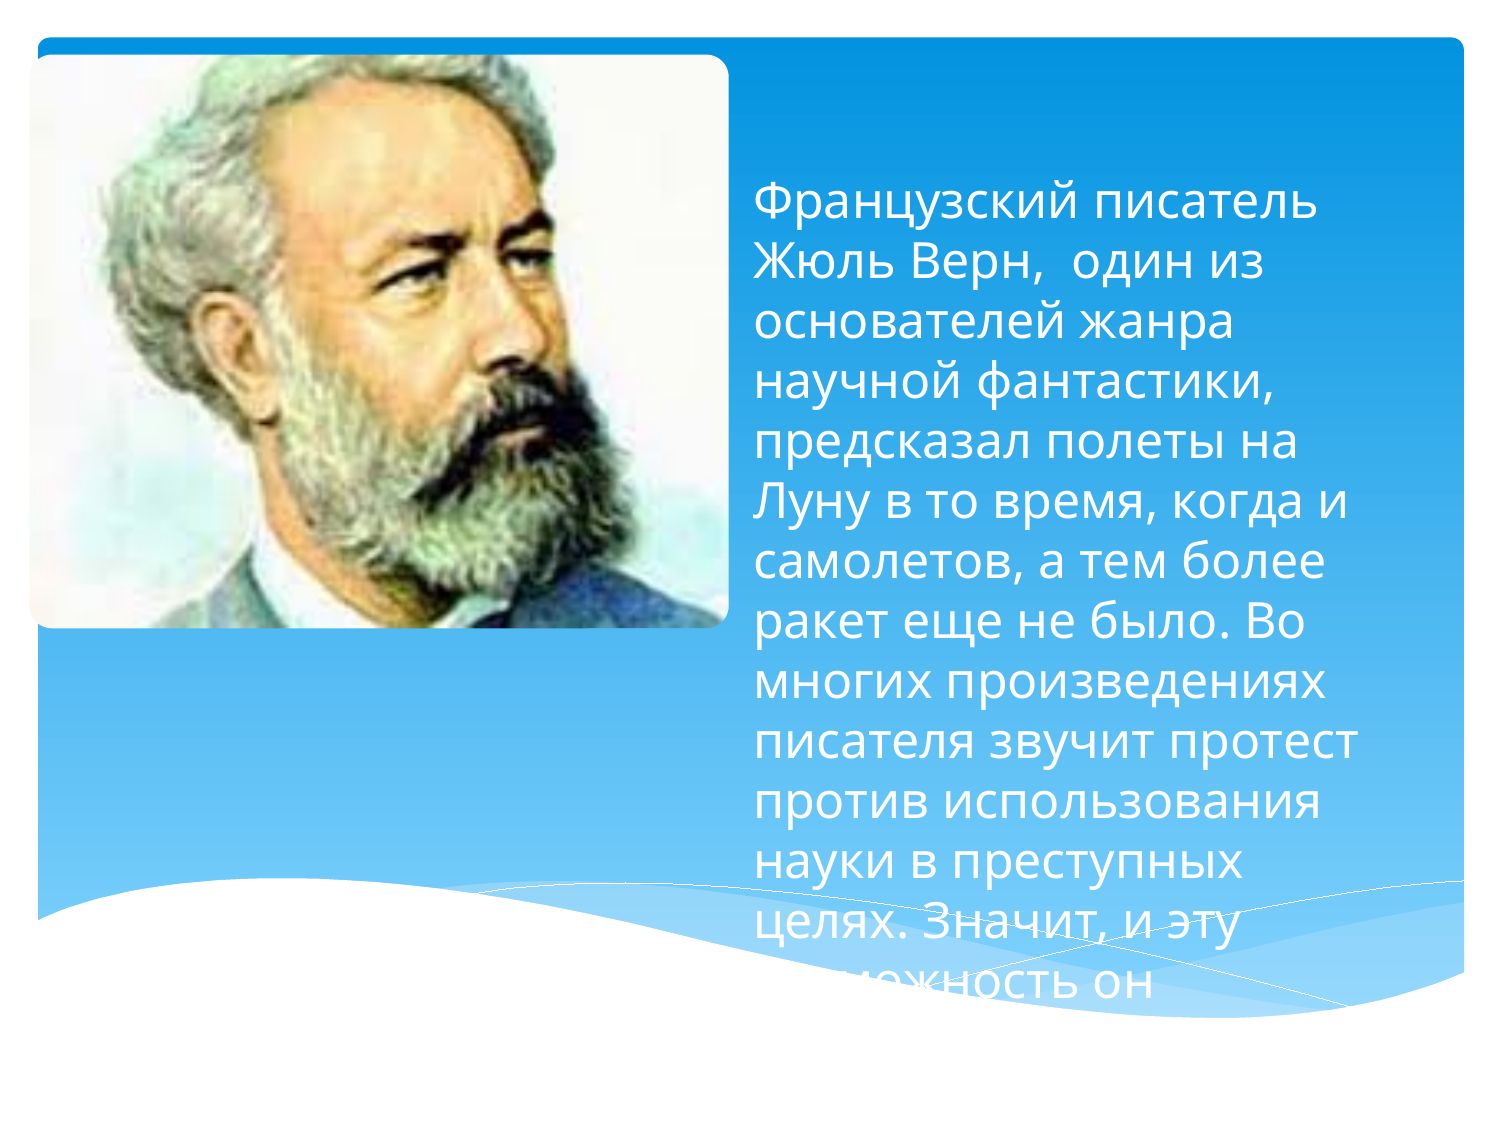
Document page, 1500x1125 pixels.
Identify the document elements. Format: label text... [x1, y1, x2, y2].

picture [29, 54, 729, 629]
list Французский писатель Жюль Верн, один из основателей жанра научной фантастики, предсказал полеты на Луну в то время, когда и самолетов, а тем более ракет еще не было. Во многих произведениях писателя звучит протест против использования науки в преступных целях. Значит, и эту возможность он предвидел! [738, 160, 1425, 855]
